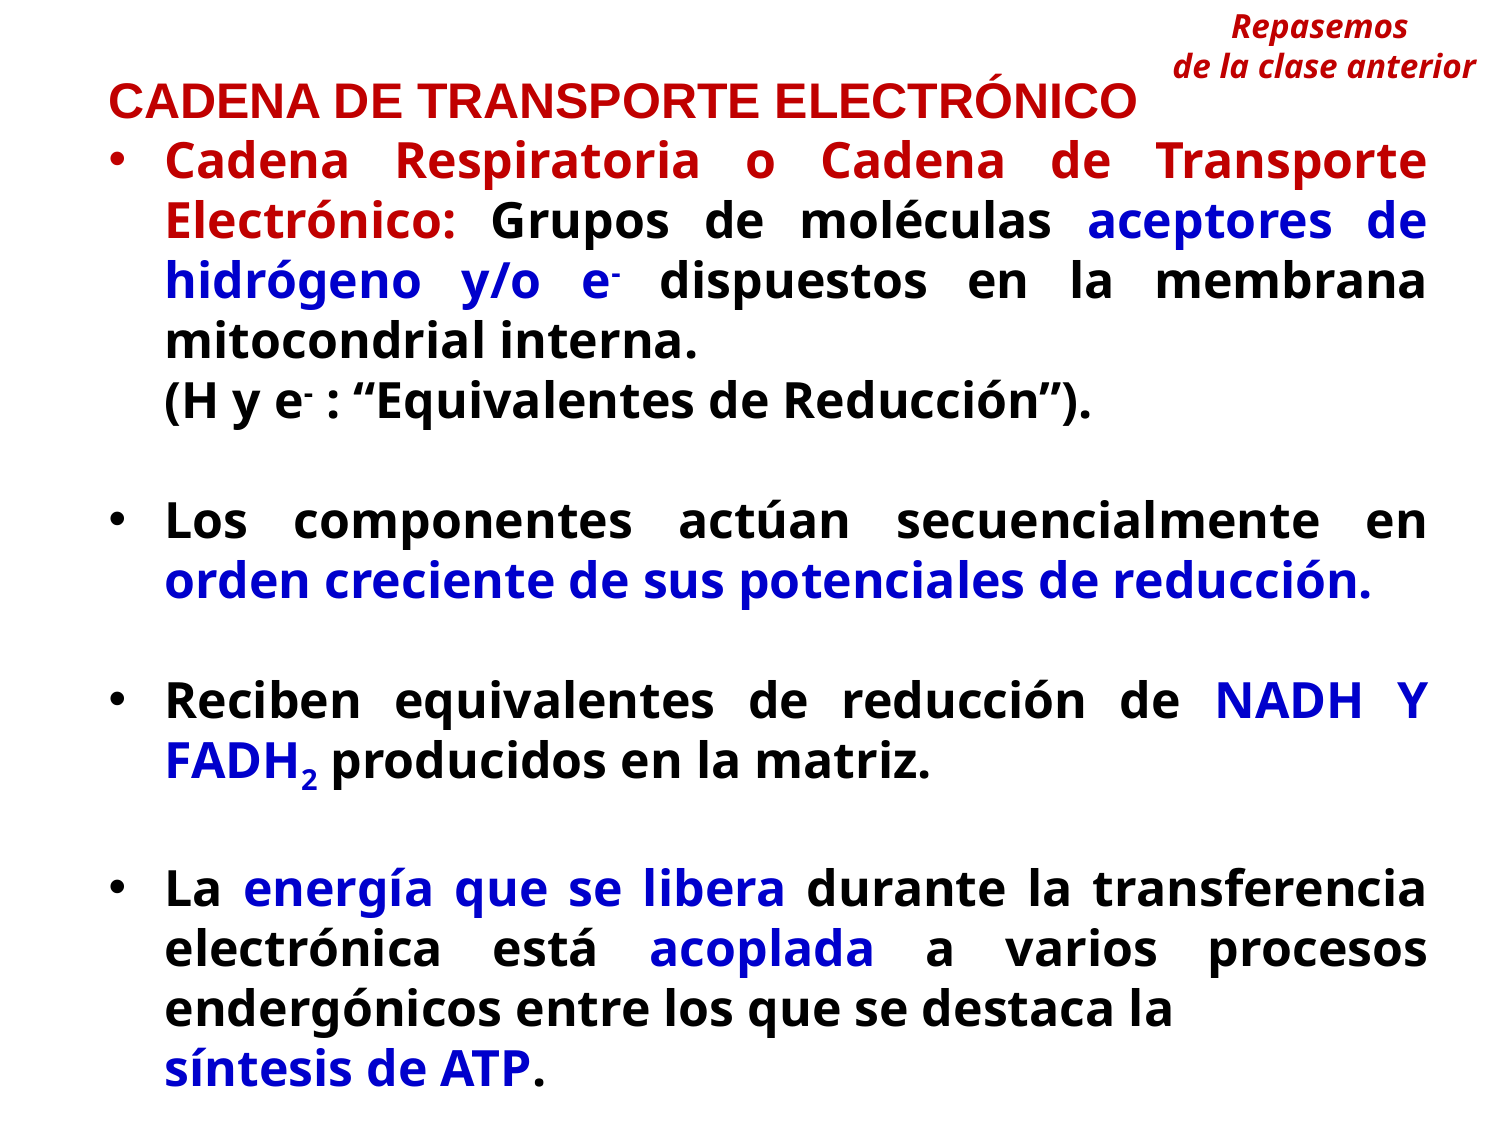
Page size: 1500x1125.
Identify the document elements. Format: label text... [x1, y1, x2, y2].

text_box Repasemos de la clase anterior [1157, 0, 1492, 93]
text_box CADENA DE TRANSPORTE ELECTRÓNICO Cadena Respiratoria o Cadena de Transporte Electrónico: Grupos de moléculas aceptores de hidrógeno y/o e- dispuestos en la membrana mitocondrial interna. (H y e- : “Equivalentes de Reducción”). Los componentes actúan secuencialmente en orden creciente de sus potenciales de reducción. Reciben equivalentes de reducción de NADH Y FADH2 producidos en la matriz. La energía que se libera durante la transferencia electrónica está acoplada a varios procesos endergónicos entre los que se destaca la síntesis de ATP. [93, 31, 1444, 1125]
